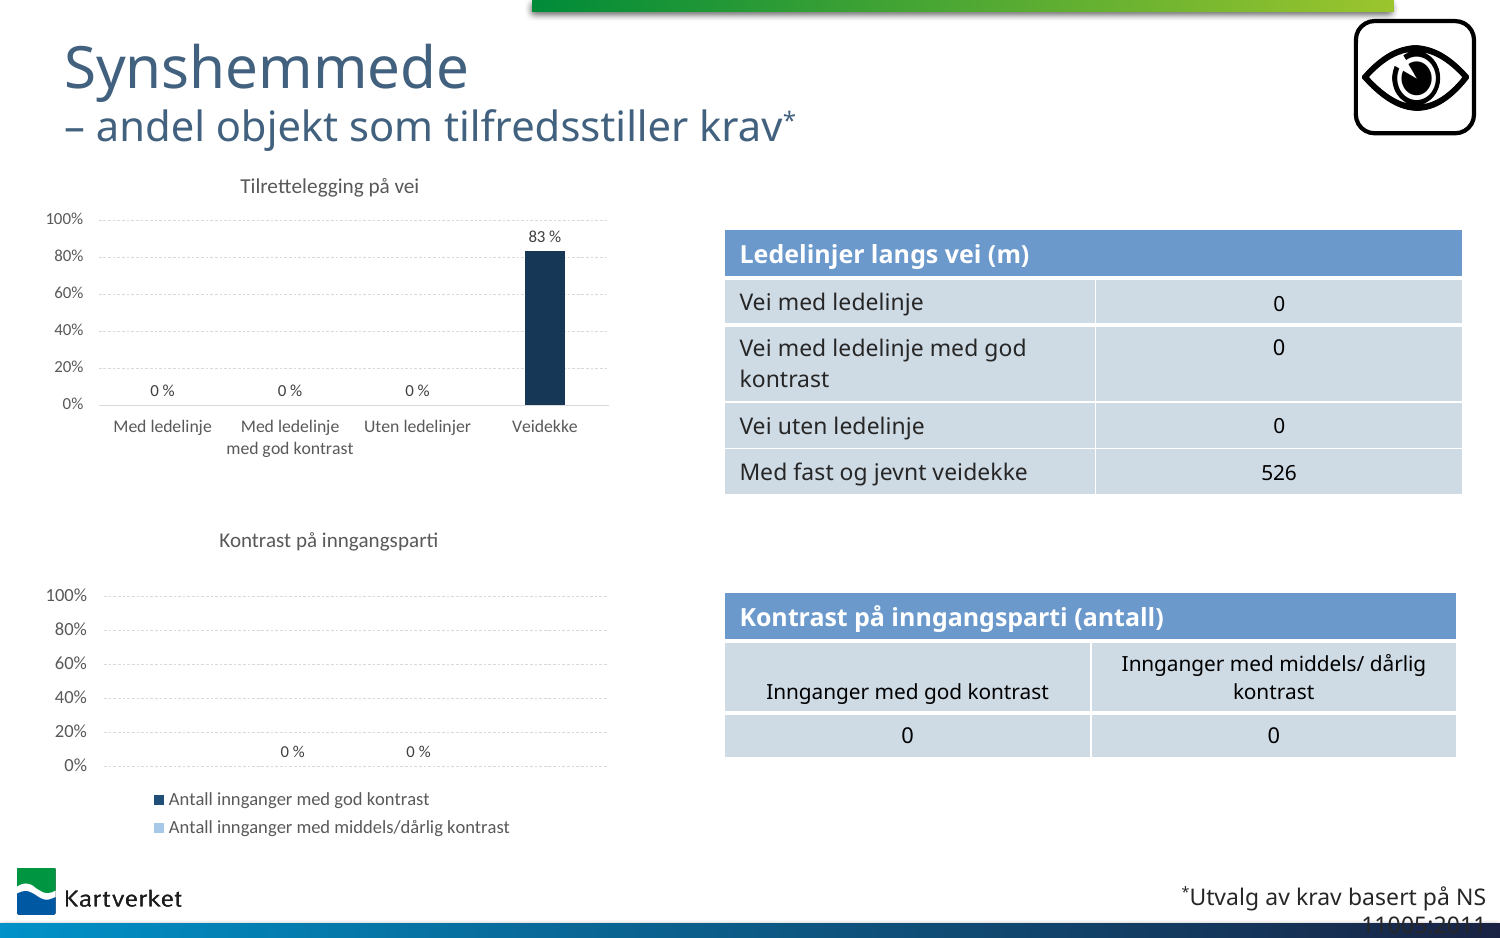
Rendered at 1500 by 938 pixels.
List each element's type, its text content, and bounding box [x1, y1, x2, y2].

table_cell 0 [1092, 715, 1456, 757]
table_cell 0 [1096, 327, 1462, 401]
text_box Synshemmede – andel objekt som tilfredsstiller krav* [49, 24, 1431, 158]
table_cell Med fast og jevnt veidekke [725, 449, 1095, 494]
table_cell 0 [1096, 280, 1462, 323]
table_header Kontrast på inngangsparti (antall) [725, 593, 1456, 639]
table_cell Vei med ledelinje med god kontrast [725, 327, 1095, 401]
table_cell 0 [725, 715, 1090, 757]
table_cell Innganger med god kontrast [725, 643, 1090, 711]
picture [41, 520, 617, 846]
table_cell Innganger med middels/ dårlig kontrast [1092, 643, 1456, 711]
table_cell 0 [1096, 403, 1462, 448]
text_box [1355, 20, 1475, 134]
table_cell 526 [1096, 449, 1462, 494]
table_header Ledelinjer langs vei (m) [725, 230, 1462, 276]
picture [41, 166, 619, 492]
table_cell Vei uten ledelinje [725, 403, 1095, 448]
text_box *Utvalg av krav basert på NS 11005:2011 [1068, 873, 1500, 938]
table_cell Vei med ledelinje [725, 280, 1095, 323]
